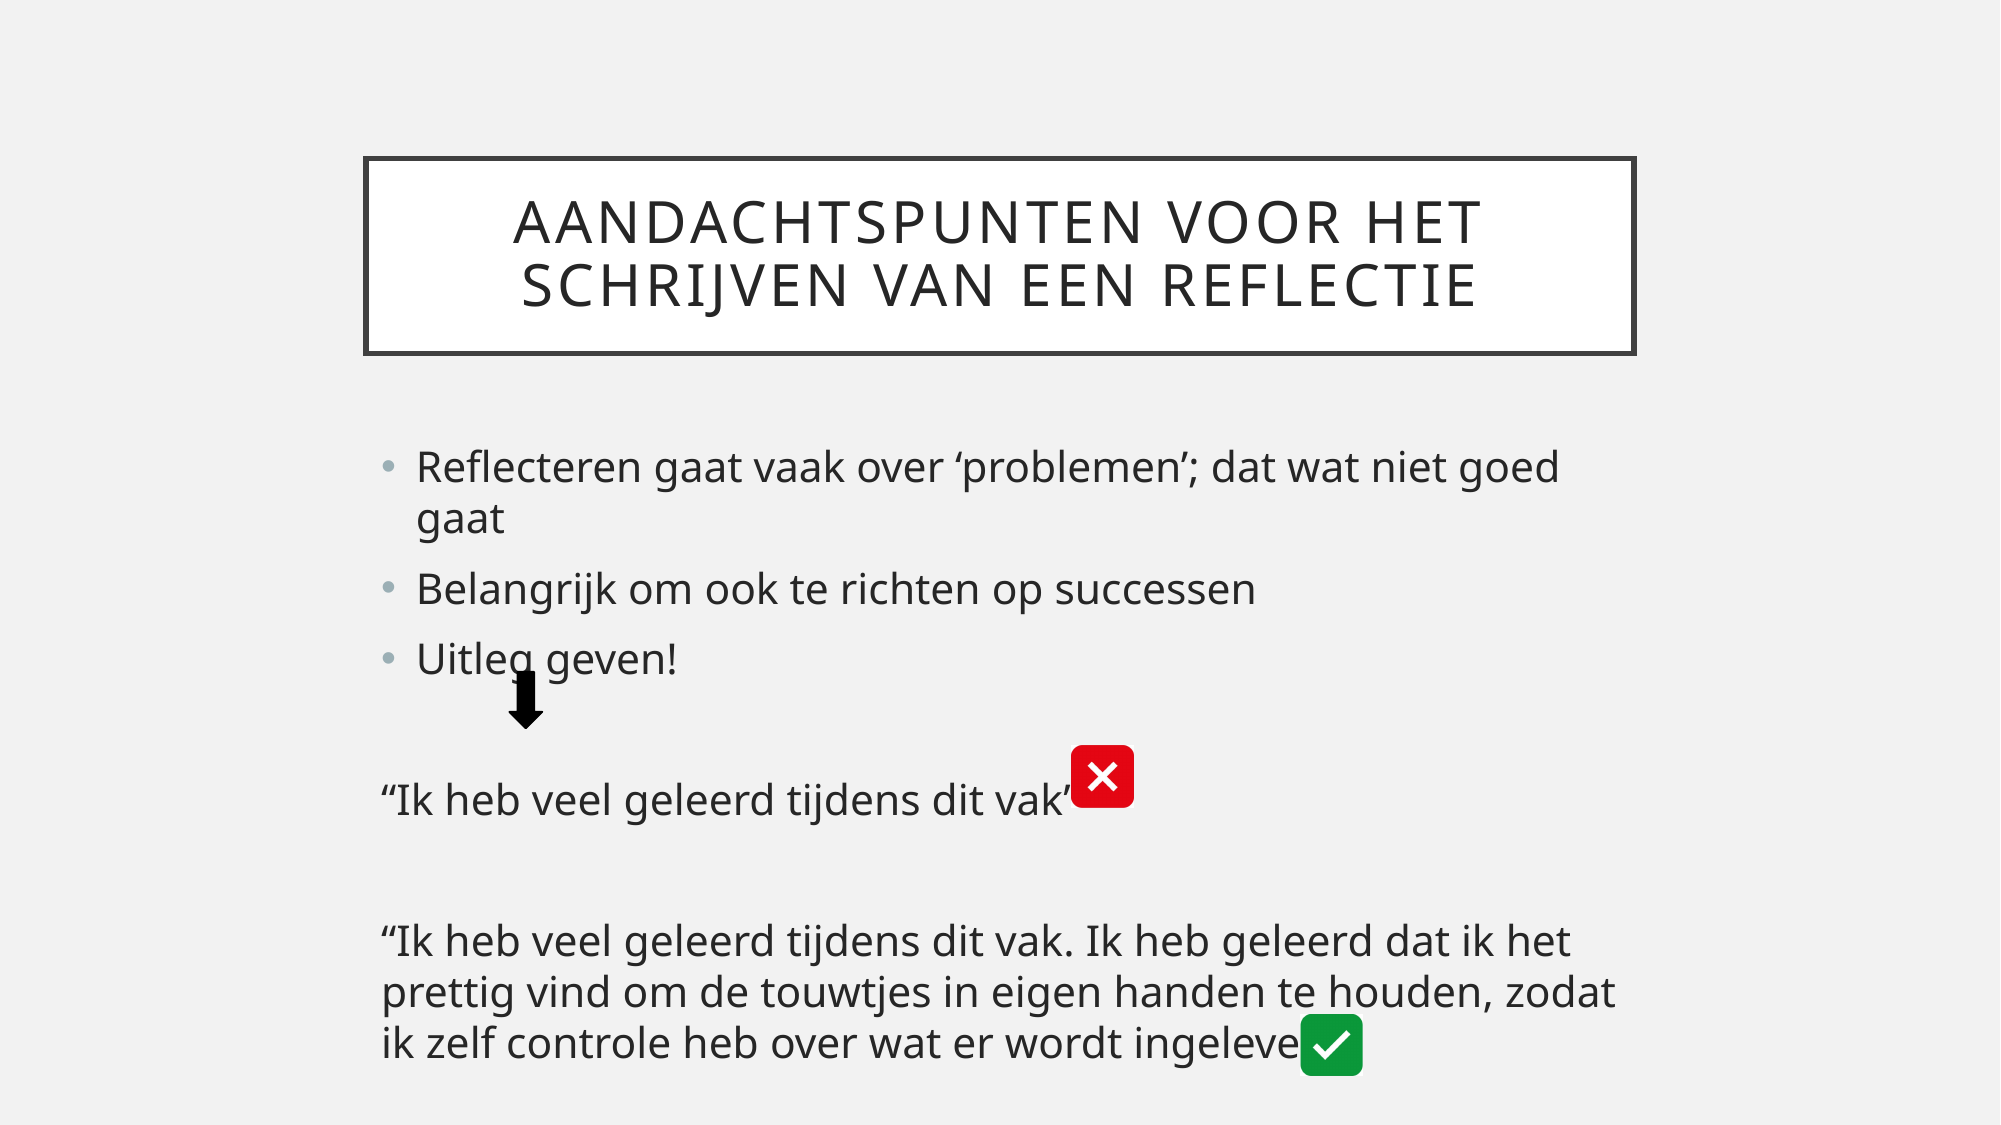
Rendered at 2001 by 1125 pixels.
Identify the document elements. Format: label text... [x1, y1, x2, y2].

text_box [508, 670, 544, 729]
title Aandachtspunten voor het schrijven van een reflectie [363, 156, 1637, 356]
picture [1300, 1014, 1363, 1076]
picture [1071, 745, 1134, 808]
list Reflecteren gaat vaak over ‘problemen’; dat wat niet goed gaat Belangrijk om ook te richten op successen Uitleg geven! “Ik heb veel geleerd tijdens dit vak” “Ik heb veel geleerd tijdens dit vak. Ik heb geleerd dat ik het prettig vind om de touwtjes in eigen handen te houden, zodat ik zelf controle heb over wat er wordt ingeleverd” [366, 432, 1634, 1086]
